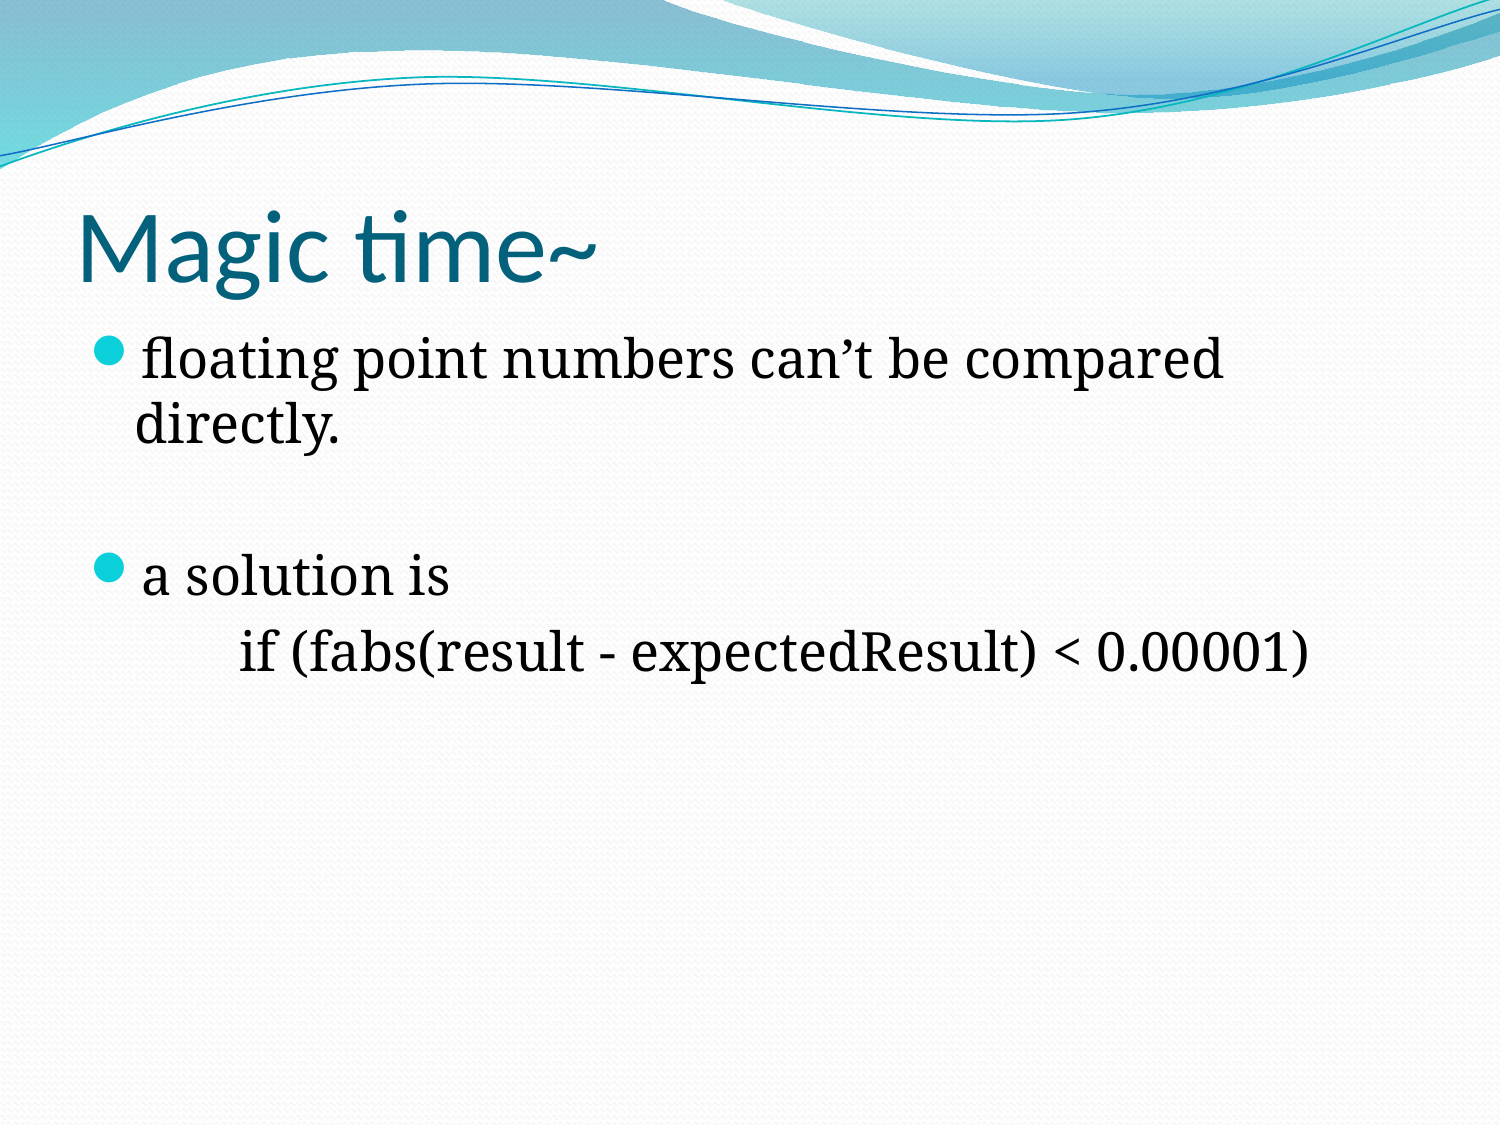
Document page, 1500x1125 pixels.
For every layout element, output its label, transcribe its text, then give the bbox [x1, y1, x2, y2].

title Magic time~ [75, 115, 1425, 303]
list floating point numbers can’t be compared directly. a solution is if (fabs(result - expectedResult) < 0.00001) [75, 317, 1425, 1038]
